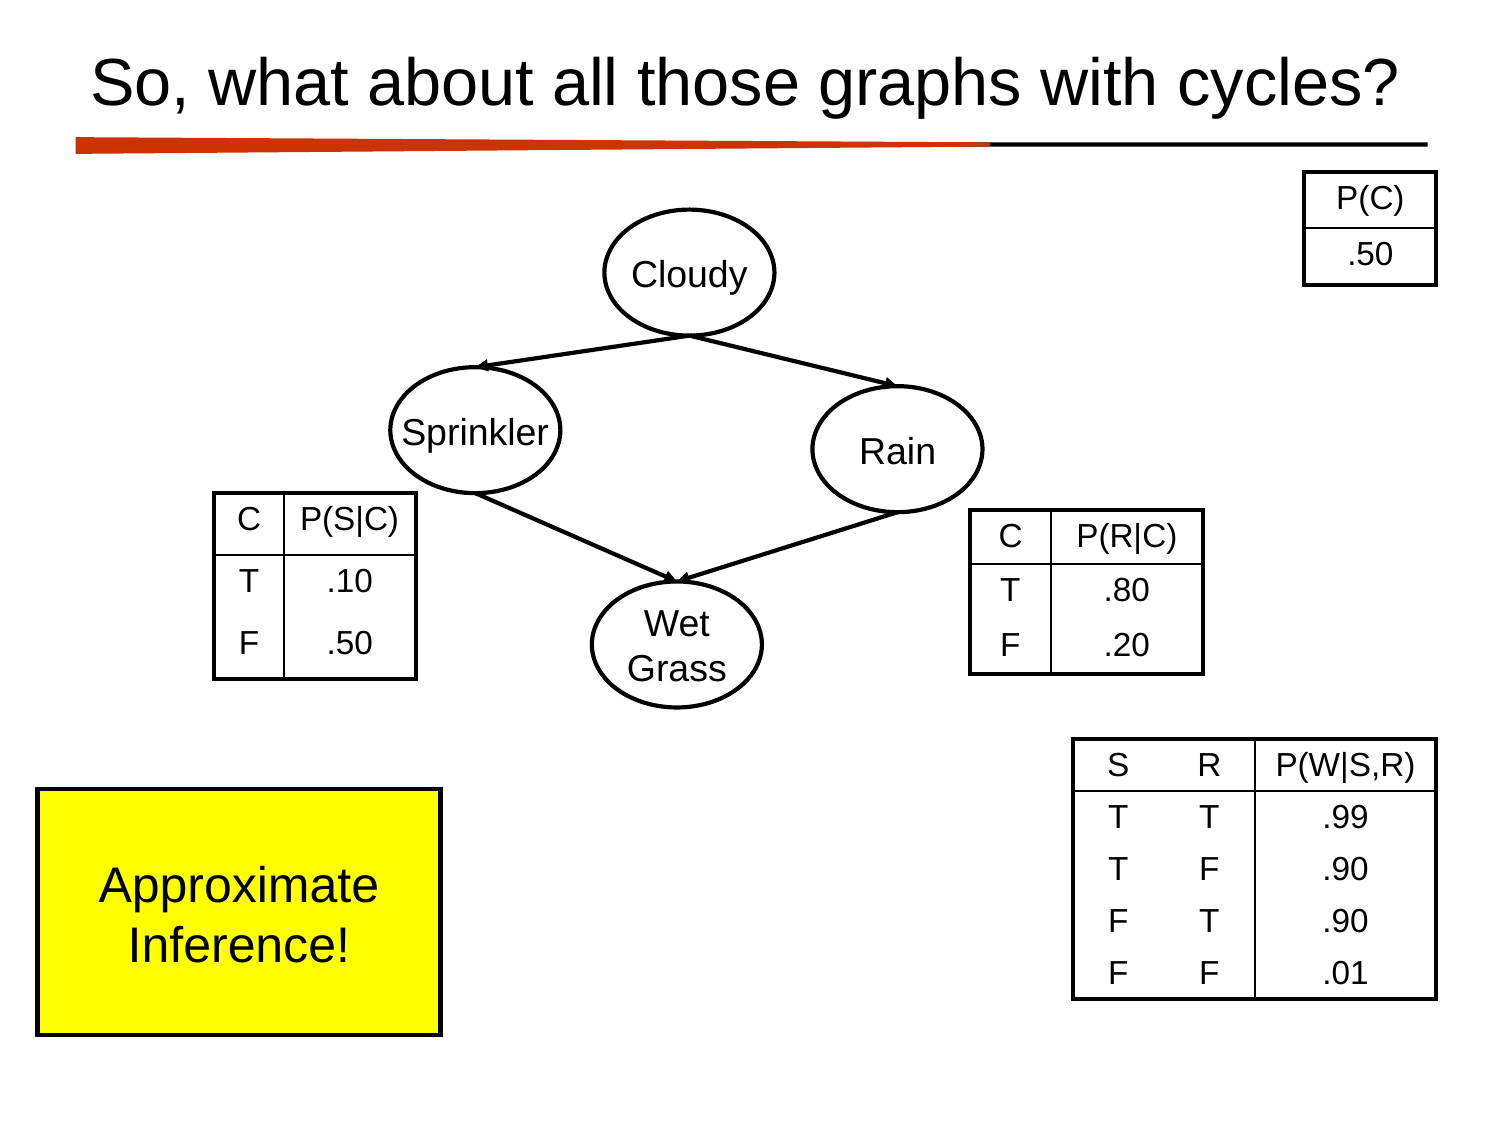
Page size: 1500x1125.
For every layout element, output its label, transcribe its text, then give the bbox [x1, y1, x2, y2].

table_cell .90 [1256, 895, 1434, 947]
text_box Approximate Inference! [37, 789, 441, 1035]
table_cell T [972, 565, 1050, 619]
table_cell T [1075, 792, 1164, 843]
table_cell .20 [1052, 619, 1201, 672]
text_box Rain [812, 386, 983, 513]
table_cell F [1164, 947, 1254, 997]
table_header C [972, 512, 1050, 563]
table_header C [216, 495, 283, 554]
table_cell F [1075, 947, 1164, 997]
table_header S [1075, 741, 1164, 790]
table_cell .99 [1256, 792, 1434, 843]
table_cell .50 [1306, 229, 1434, 283]
table_header P(C) [1306, 174, 1434, 227]
table_cell T [1164, 895, 1254, 947]
text_box Cloudy [604, 209, 775, 336]
text_box Sprinkler [390, 367, 561, 494]
table_header P(S|C) [285, 495, 414, 554]
table_cell T [1075, 843, 1164, 895]
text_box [689, 337, 898, 385]
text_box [682, 513, 898, 580]
table_cell .80 [1052, 565, 1201, 619]
table_cell F [216, 617, 283, 677]
table_cell F [1075, 895, 1164, 947]
title So, what about all those graphs with cycles? [74, 24, 1426, 133]
table_cell .01 [1256, 947, 1434, 997]
table_header P(R|C) [1052, 512, 1201, 563]
table_cell .50 [285, 617, 414, 677]
table_header R [1164, 741, 1254, 790]
table_cell F [1164, 843, 1254, 895]
table_cell T [216, 556, 283, 617]
text_box Wet Grass [591, 588, 762, 708]
table_cell .10 [285, 556, 414, 617]
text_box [475, 494, 678, 580]
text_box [475, 337, 690, 366]
table_header P(W|S,R) [1256, 741, 1434, 790]
table_cell F [972, 619, 1050, 672]
table_cell .90 [1256, 843, 1434, 895]
table_cell T [1164, 792, 1254, 843]
